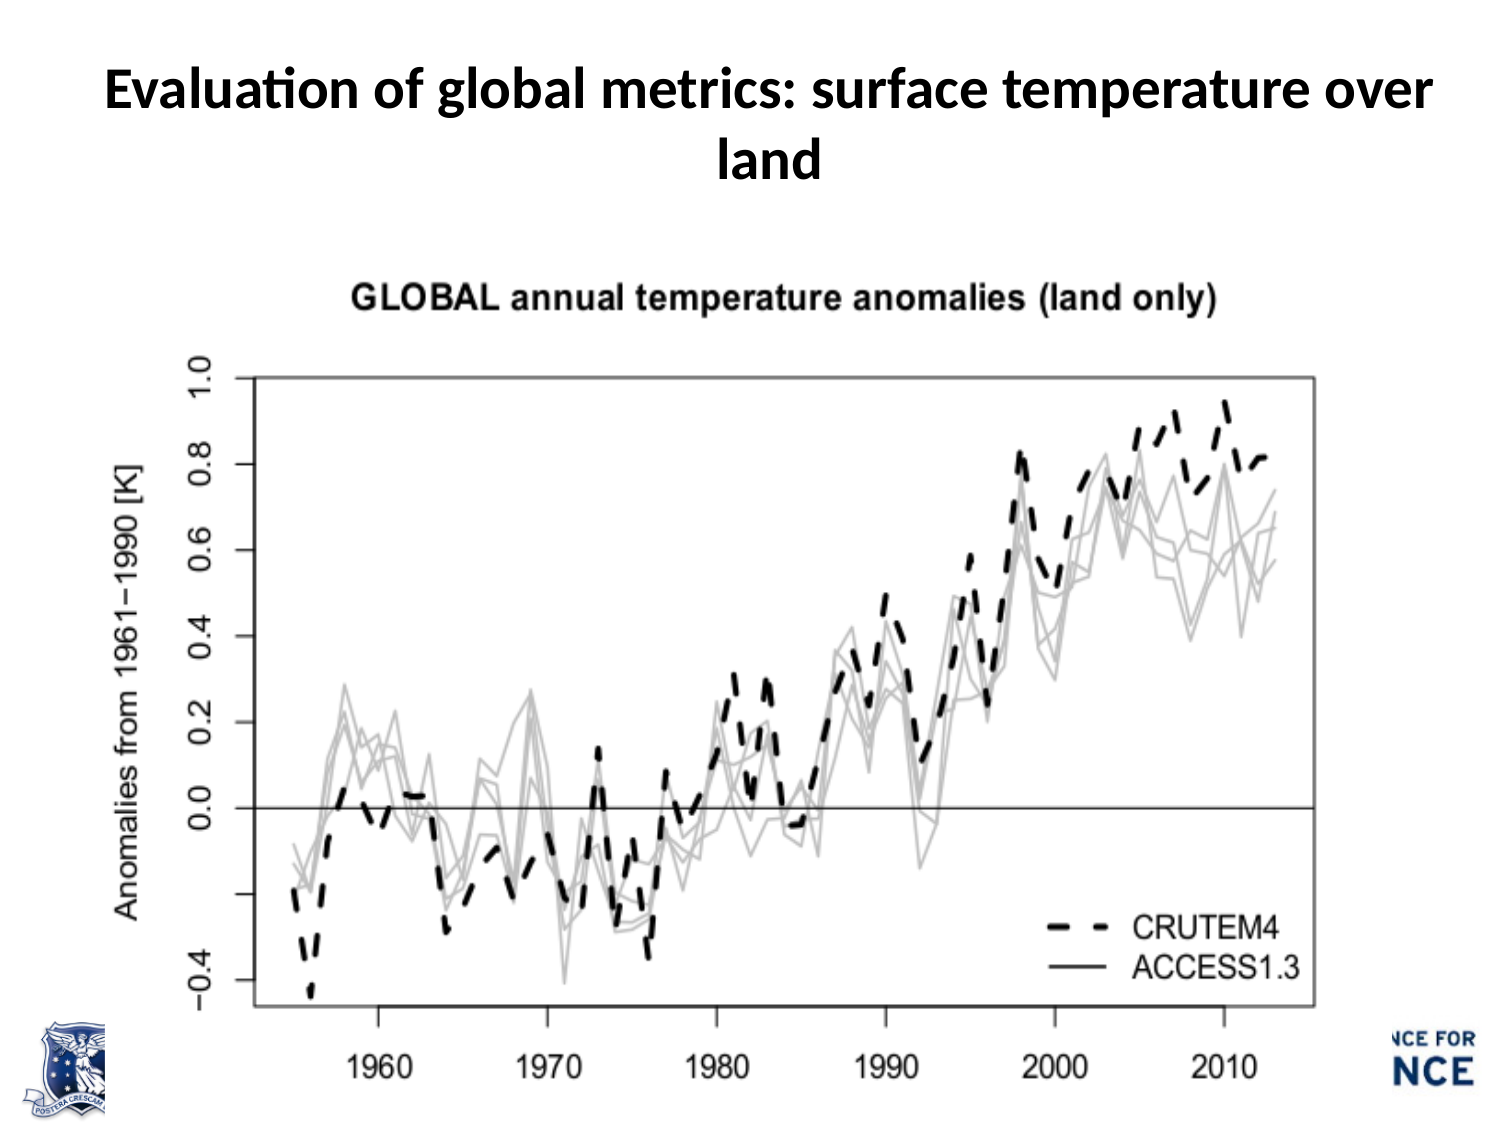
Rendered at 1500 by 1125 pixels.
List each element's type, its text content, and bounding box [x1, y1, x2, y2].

picture [18, 1016, 104, 1125]
picture [1393, 981, 1500, 1125]
title Evaluation of global metrics: surface temperature over land [80, 41, 1460, 200]
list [104, 215, 1393, 1125]
